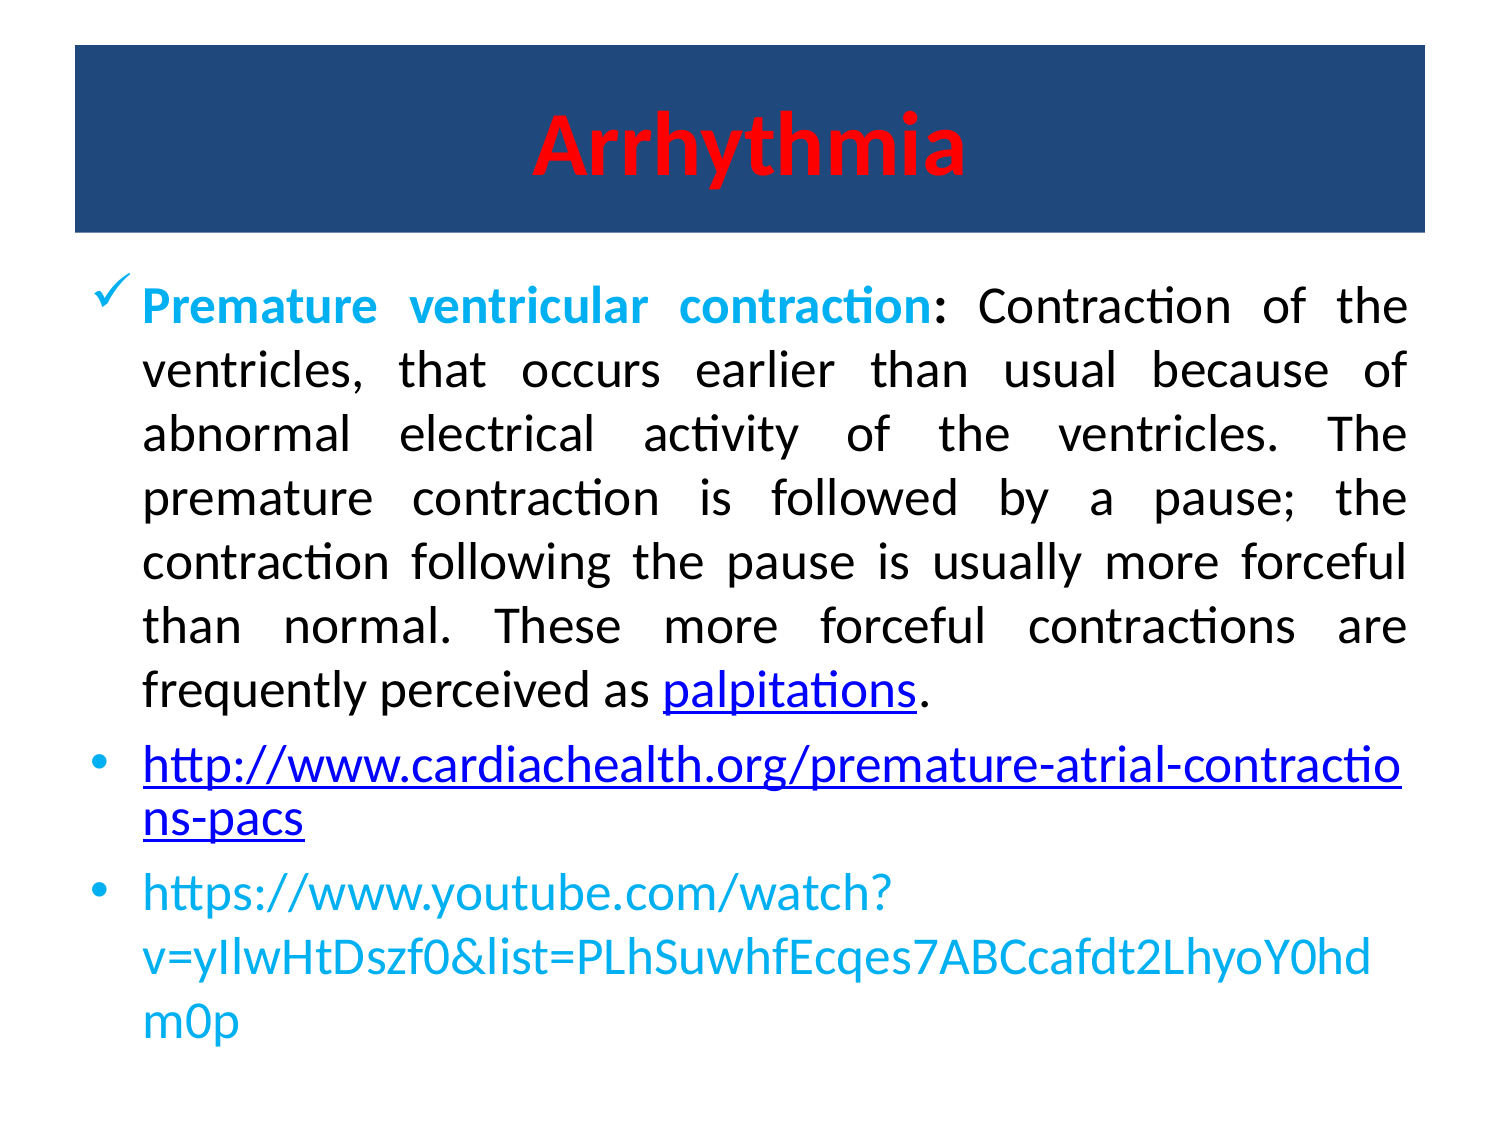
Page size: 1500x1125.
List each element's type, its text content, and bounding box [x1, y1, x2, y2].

list Premature ventricular contraction: Contraction of the ventricles, that occurs earlier than usual because of abnormal electrical activity of the ventricles. The premature contraction is followed by a pause; the contraction following the pause is usually more forceful than normal. These more forceful contractions are frequently perceived as palpitations. http://www.cardiachealth.org/premature-atrial-contractions-pacs https://www.youtube.com/watch?v=yIlwHtDszf0&list=PLhSuwhfEcqes7ABCcafdt2LhyoY0hdm0p [75, 262, 1425, 1005]
title Arrhythmia [75, 45, 1425, 233]
